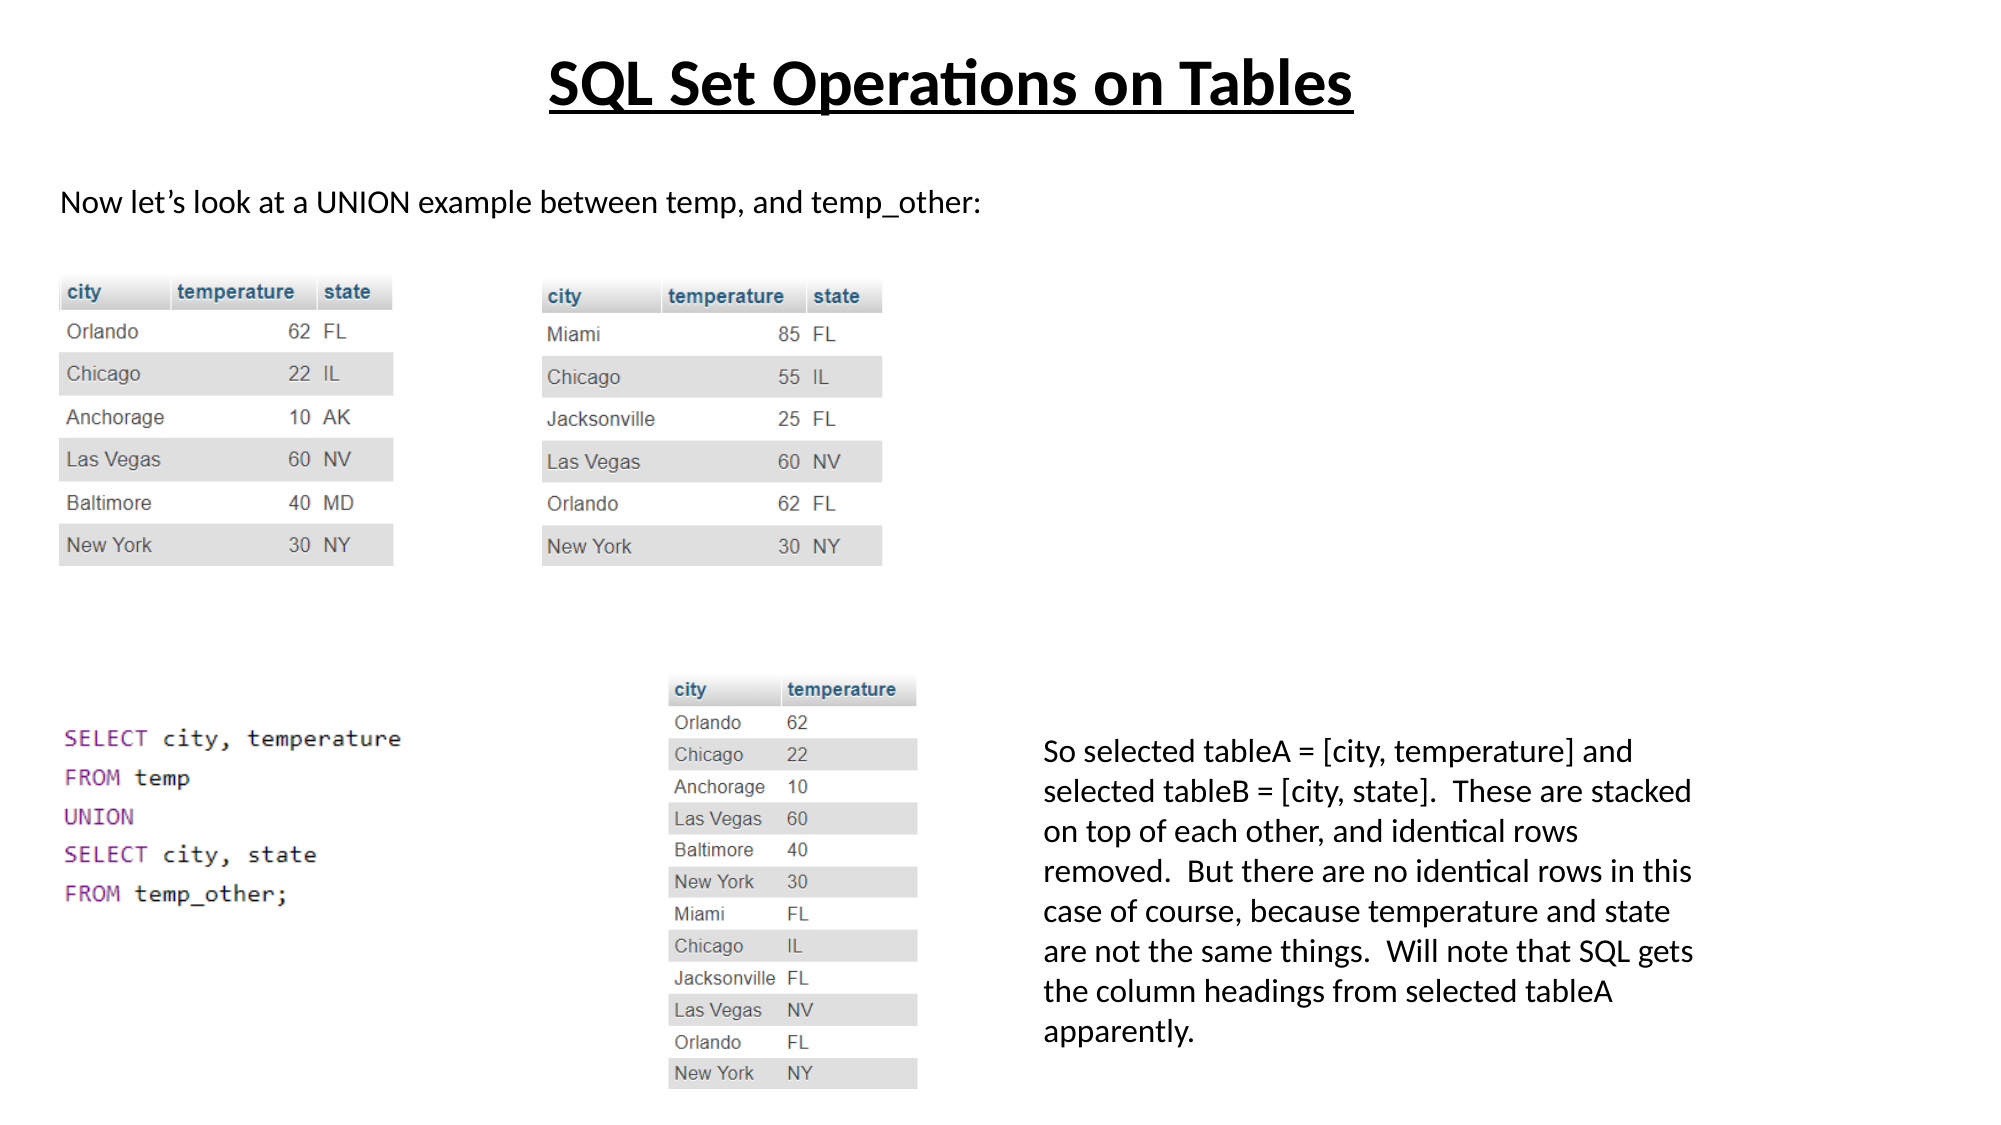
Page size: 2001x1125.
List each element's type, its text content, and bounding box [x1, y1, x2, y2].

picture [62, 718, 414, 922]
picture [59, 274, 396, 566]
text_box Now let’s look at a UNION example between temp, and temp_other: [45, 173, 1574, 228]
text_box So selected tableA = [city, temperature] and selected tableB = [city, state]. These are stacked on top of each other, and identical rows removed. But there are no identical rows in this case of course, because temperature and state are not the same things. Will note that SQL gets the column headings from selected tableA apparently. [1028, 721, 1718, 1057]
picture [542, 275, 886, 566]
picture [664, 673, 921, 1089]
text_box SQL Set Operations on Tables [533, 31, 1369, 126]
